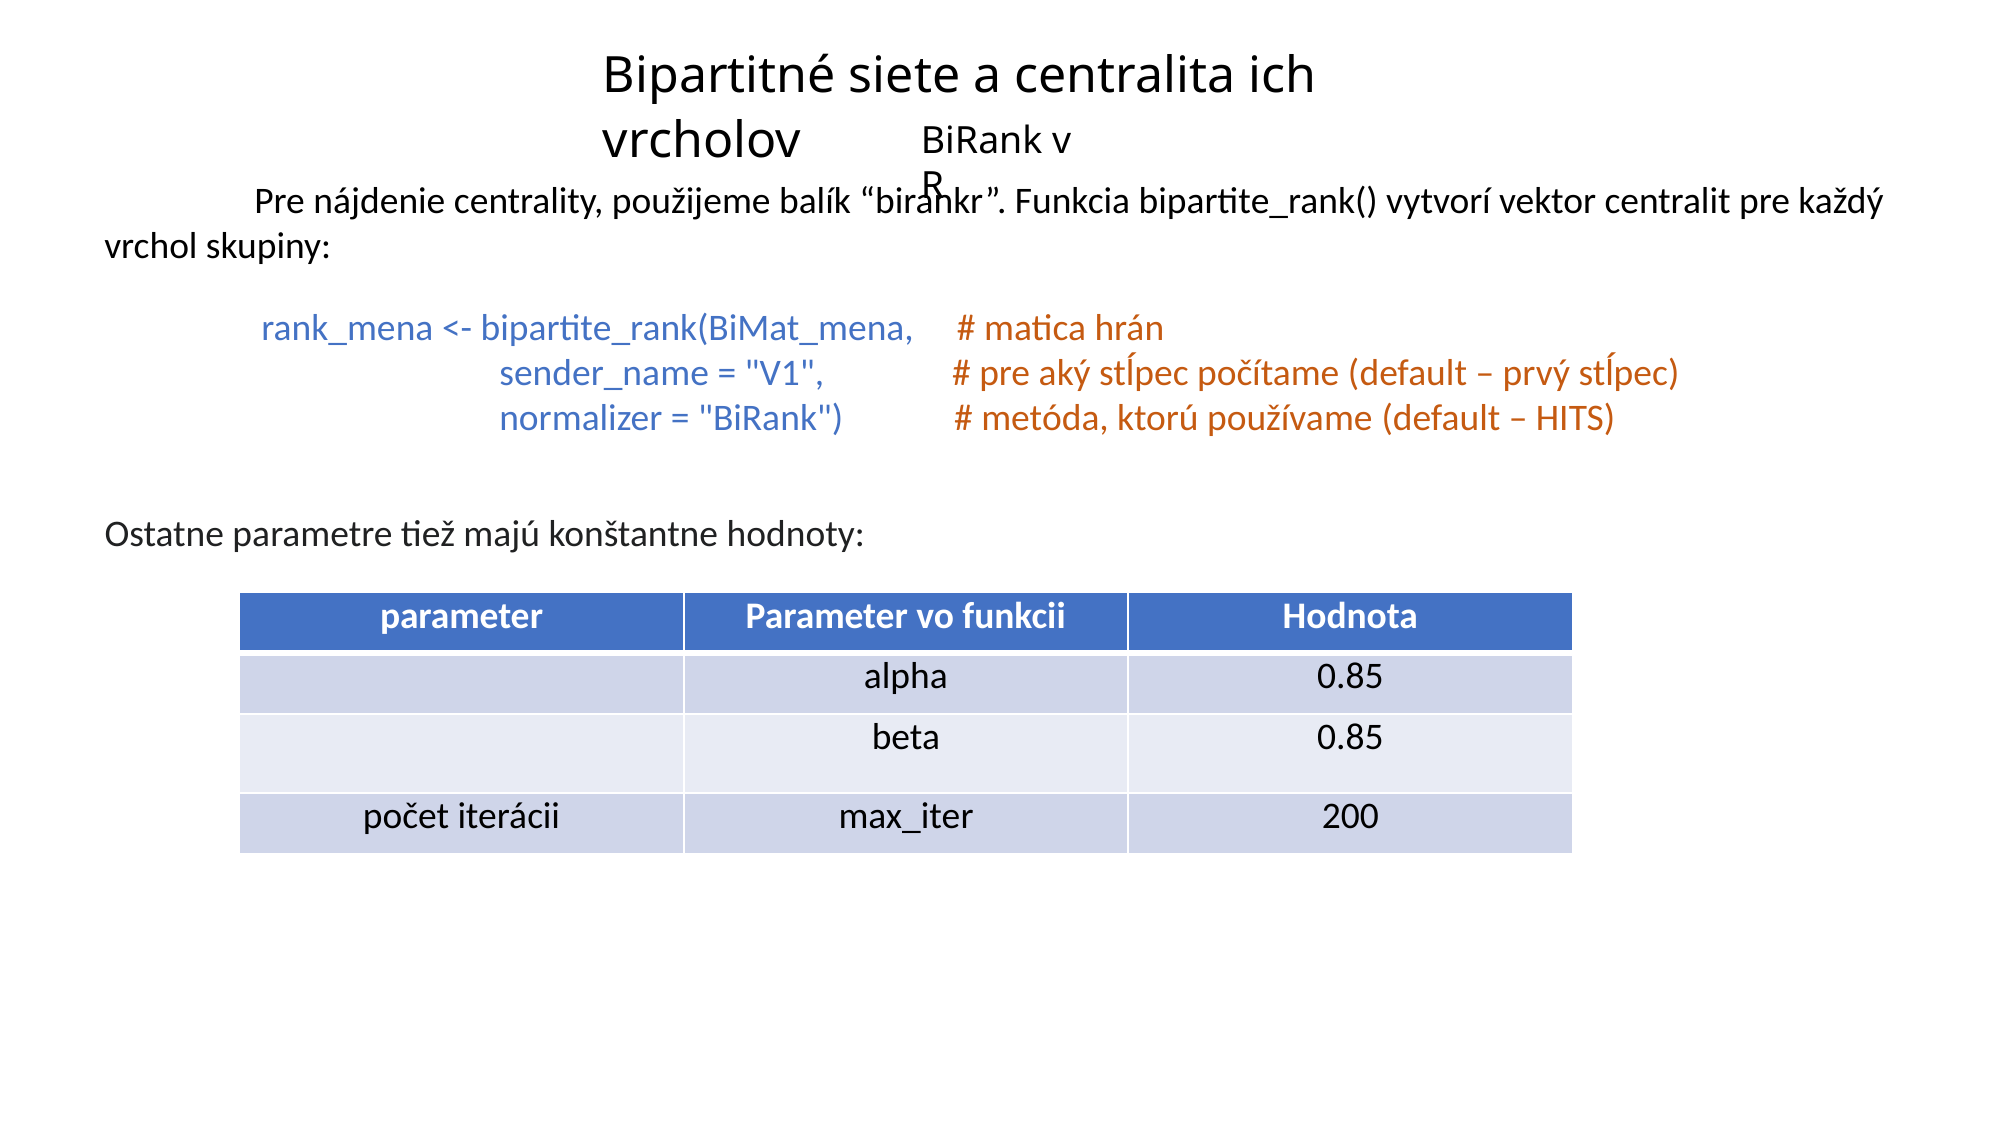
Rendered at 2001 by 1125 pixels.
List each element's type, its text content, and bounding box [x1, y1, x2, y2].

text_box Pre nájdenie centrality, použijeme balík “birankr”. Funkcia bipartite_rank() vytvorí vektor centralit pre každý vrchol skupiny: [89, 169, 1911, 274]
text_box Ostatne parametre tiež majú konštantne hodnoty: [89, 501, 1358, 562]
text_box BiRank v R [906, 108, 1094, 169]
text_box Bipartitné siete a centralita ich vrcholov [588, 31, 1412, 169]
